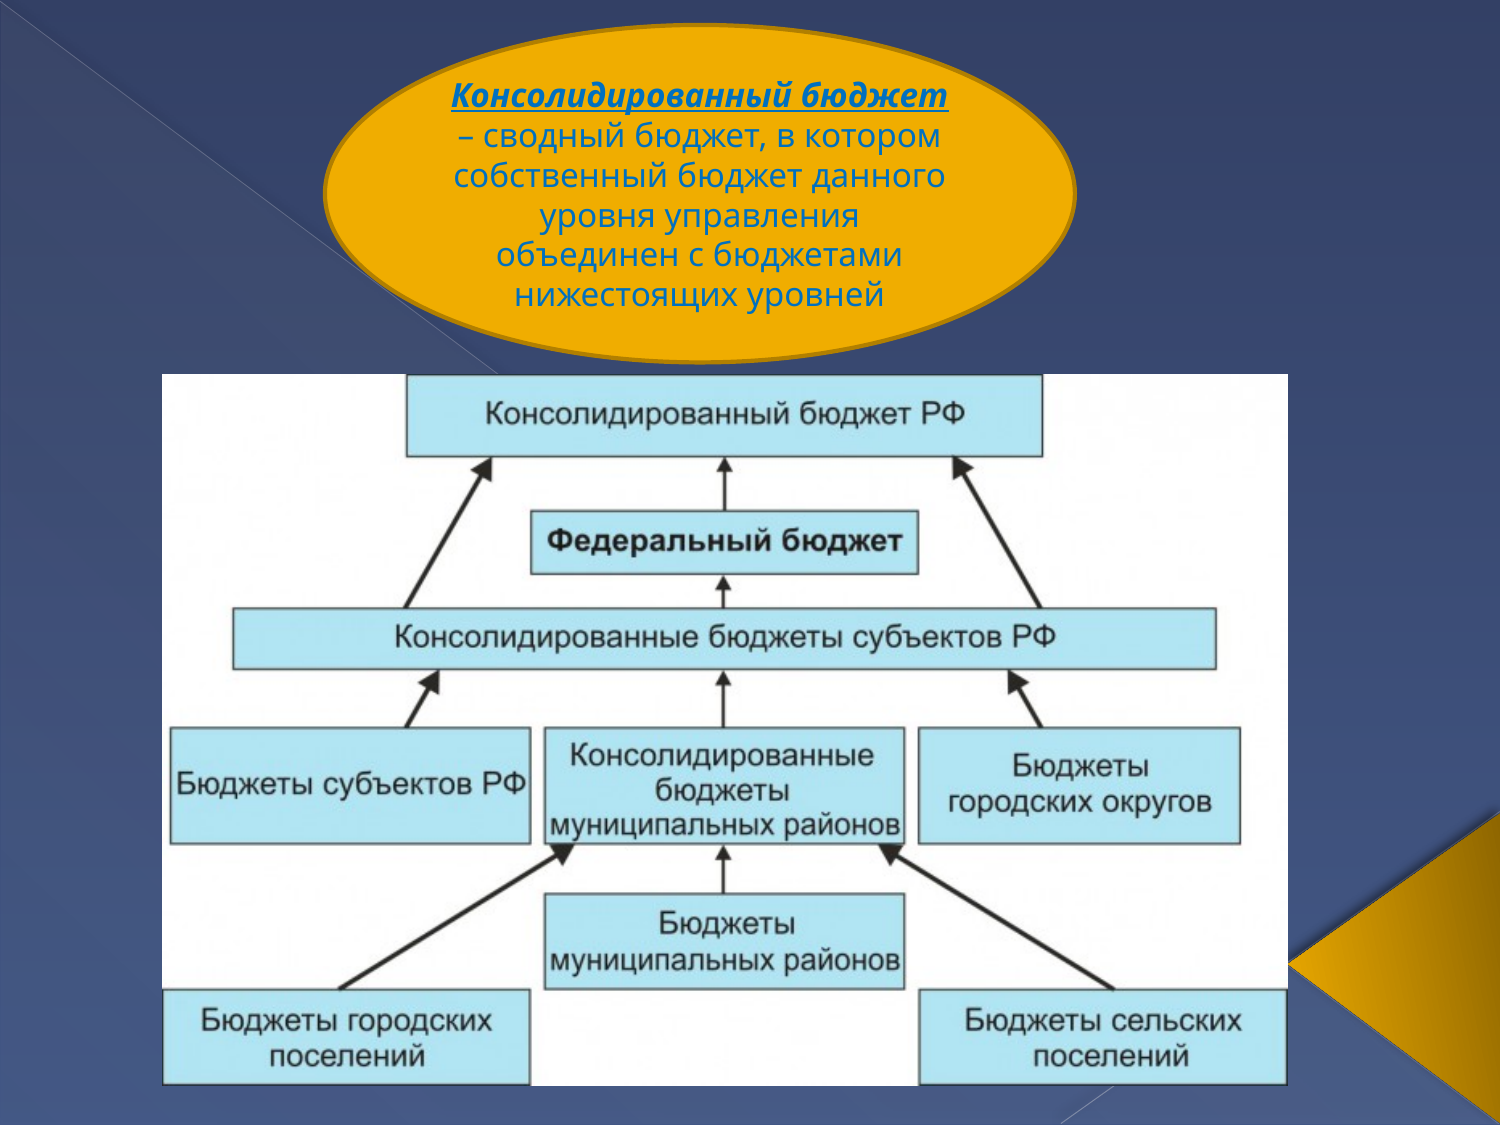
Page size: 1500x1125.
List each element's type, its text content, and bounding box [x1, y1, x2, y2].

picture [162, 374, 1288, 1086]
text_box Консолидированный бюджет – сводный бюджет, в котором собственный бюджет данного уровня управления объединен с бюджетами нижестоящих уровней [322, 22, 1078, 362]
